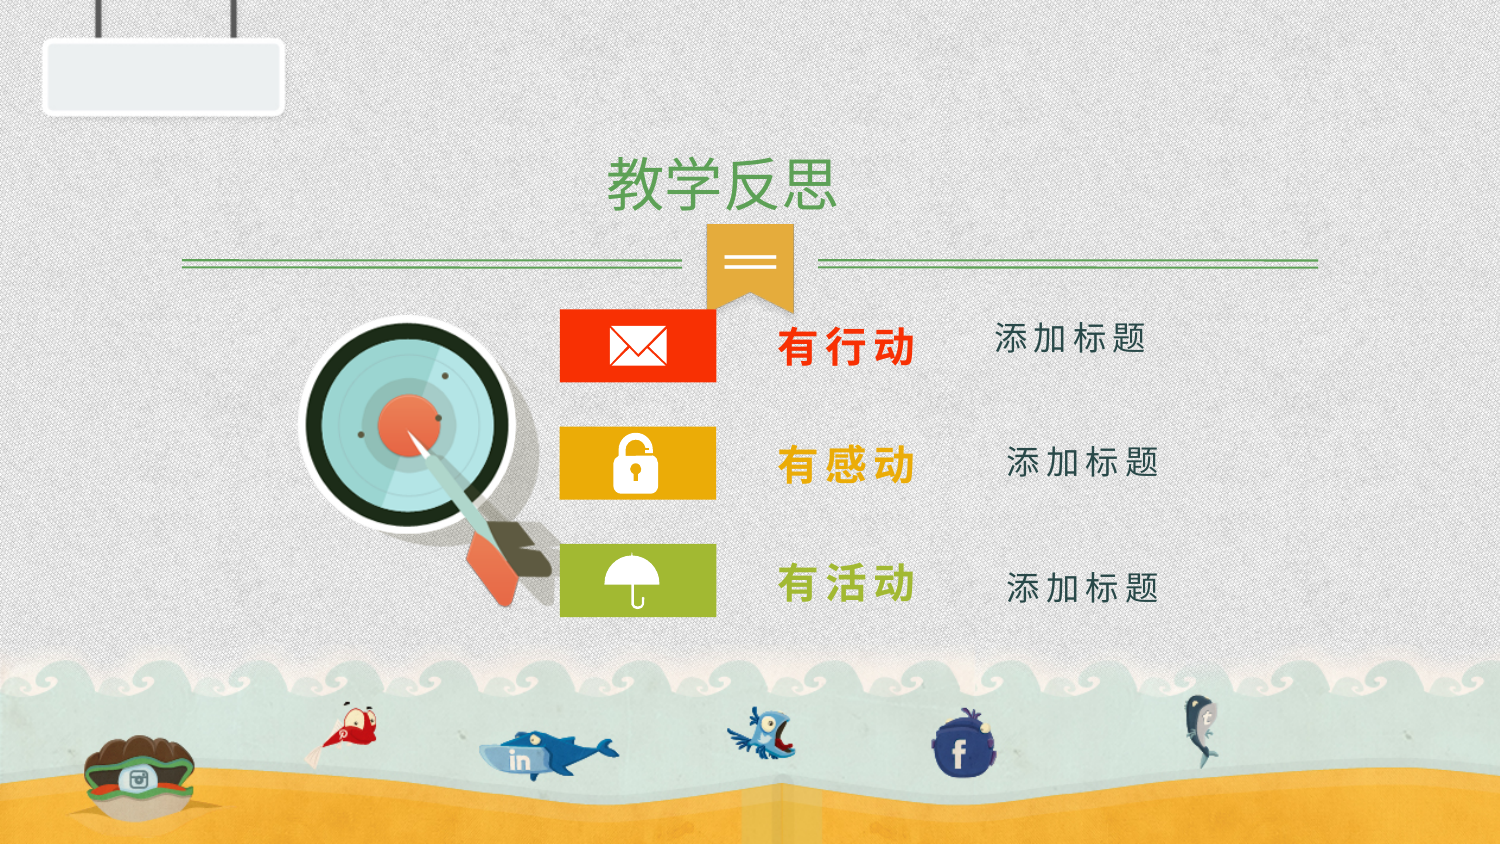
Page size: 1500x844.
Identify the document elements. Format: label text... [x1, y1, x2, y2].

text_box 添加标题 [979, 333, 1161, 365]
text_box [759, 313, 934, 619]
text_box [181, 223, 1319, 325]
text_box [559, 543, 717, 618]
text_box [559, 309, 717, 383]
text_box 添加标题 [991, 434, 1174, 489]
text_box 添加标题 [991, 559, 1174, 614]
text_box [559, 426, 717, 500]
picture [0, 0, 1500, 844]
text_box 教学反思 [591, 140, 950, 222]
